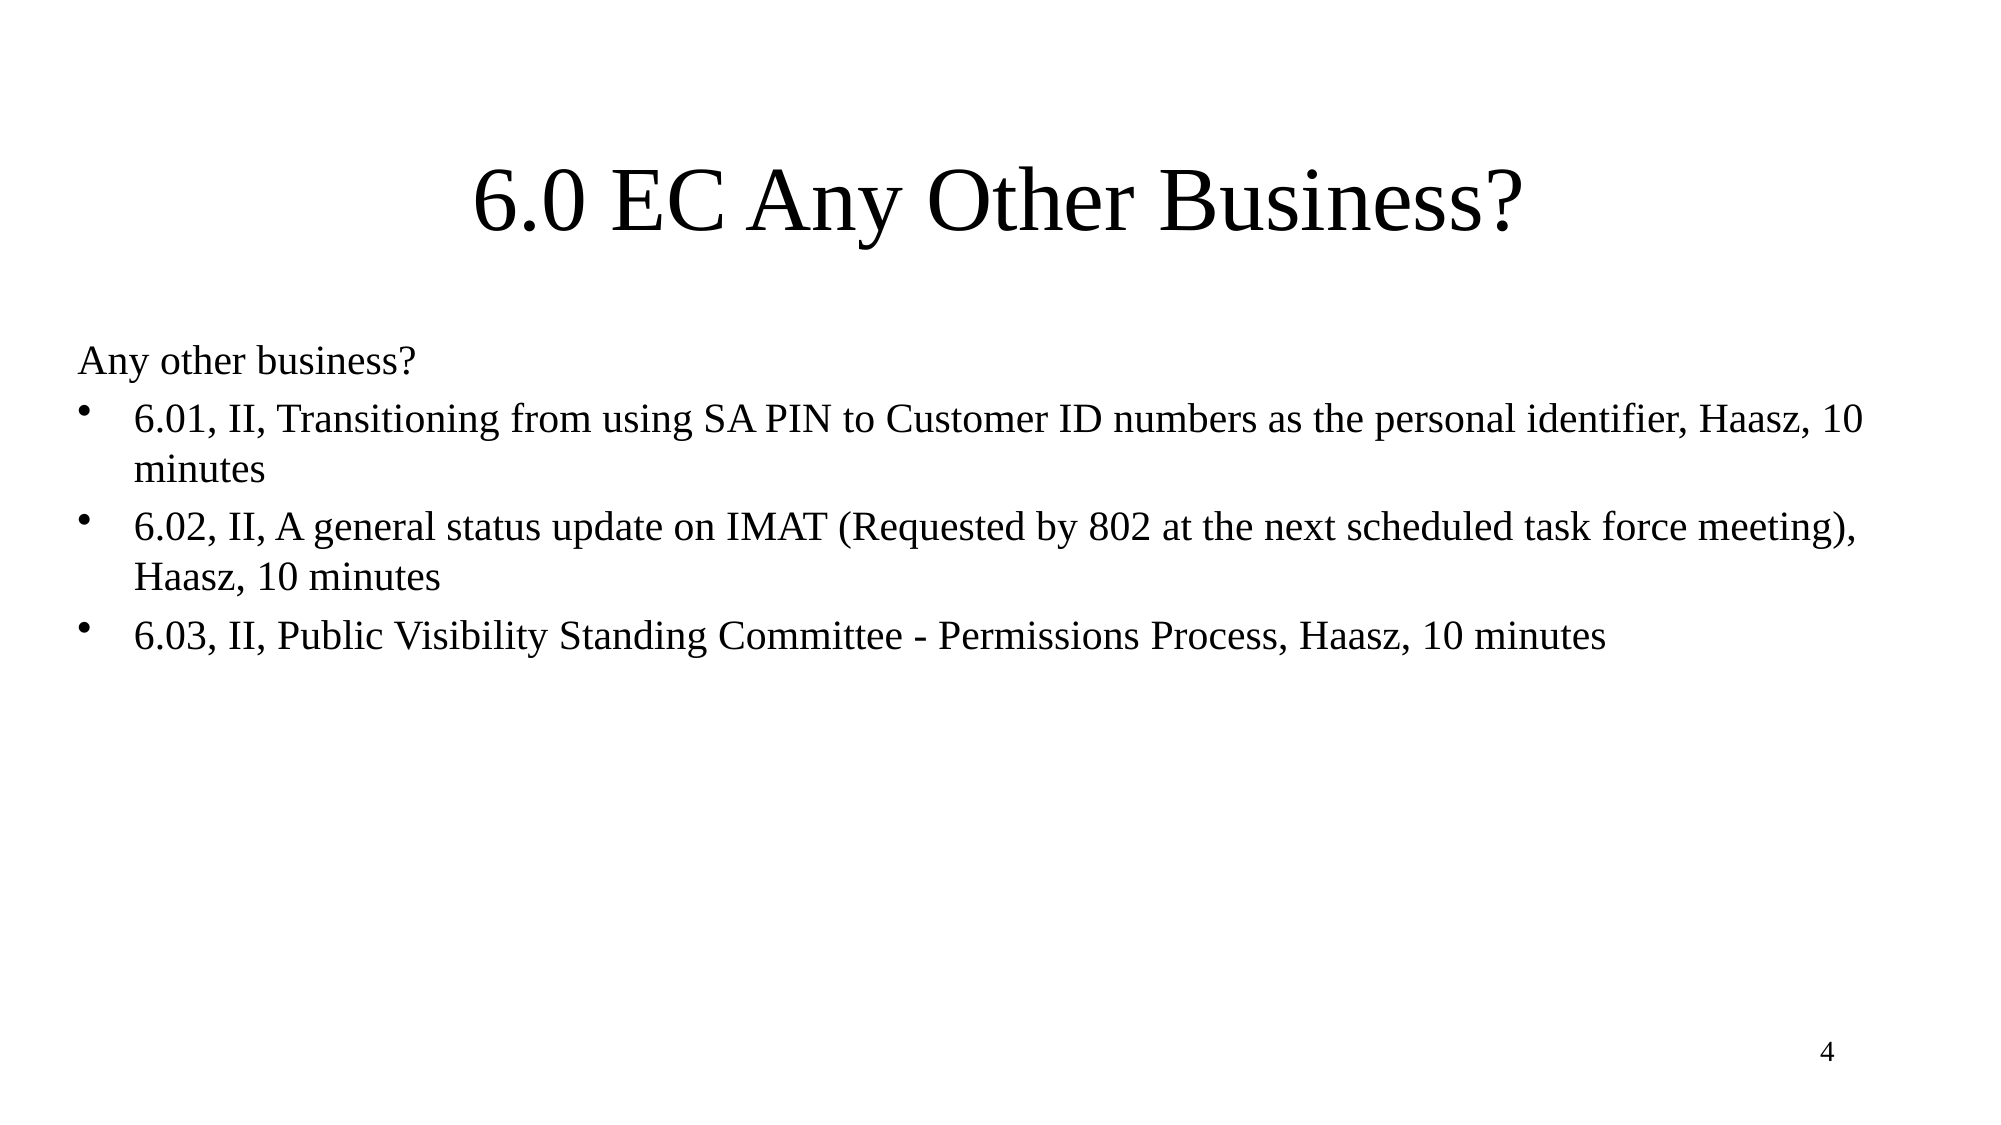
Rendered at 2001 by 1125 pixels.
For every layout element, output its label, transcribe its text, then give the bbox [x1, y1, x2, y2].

title 6.0 EC Any Other Business? [149, 99, 1851, 288]
list Any other business? 6.01, II, Transitioning from using SA PIN to Customer ID numbers as the personal identifier, Haasz, 10 minutes 6.02, II, A general status update on IMAT (Requested by 802 at the next scheduled task force meeting), Haasz, 10 minutes 6.03, II, Public Visibility Standing Committee - Permissions Process, Haasz, 10 minutes [62, 324, 1938, 1001]
slide_number 4 [1433, 1024, 1851, 1101]
